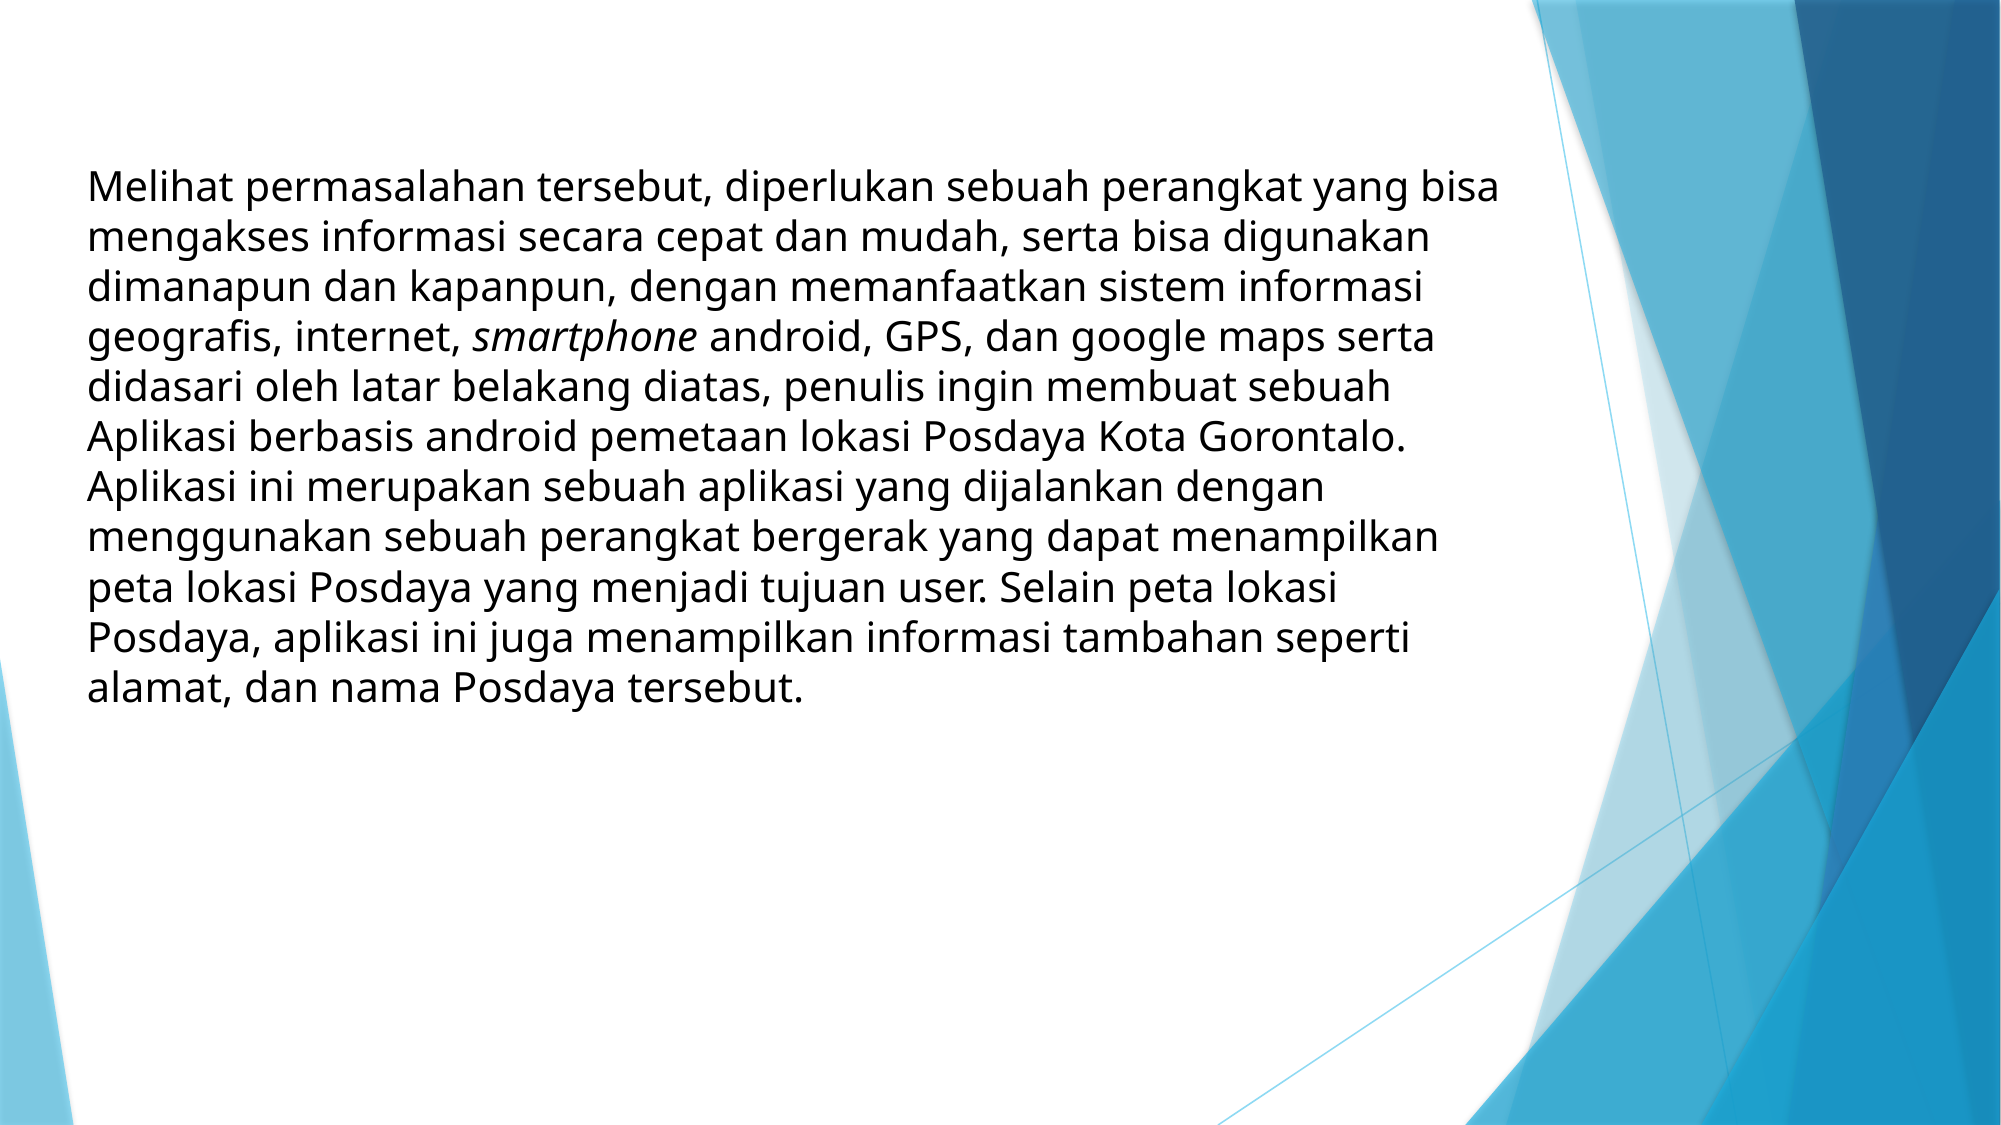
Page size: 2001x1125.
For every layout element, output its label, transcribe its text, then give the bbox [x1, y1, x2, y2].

list Melihat permasalahan tersebut, diperlukan sebuah perangkat yang bisa mengakses informasi secara cepat dan mudah, serta bisa digunakan dimanapun dan kapanpun, dengan memanfaatkan sistem informasi geografis, internet, smartphone android, GPS, dan google maps serta didasari oleh latar belakang diatas, penulis ingin membuat sebuah Aplikasi berbasis android pemetaan lokasi Posdaya Kota Gorontalo. Aplikasi ini merupakan sebuah aplikasi yang dijalankan dengan menggunakan sebuah perangkat bergerak yang dapat menampilkan peta lokasi Posdaya yang menjadi tujuan user. Selain peta lokasi Posdaya, aplikasi ini juga menampilkan informasi tambahan seperti alamat, dan nama Posdaya tersebut. [71, 152, 1522, 992]
